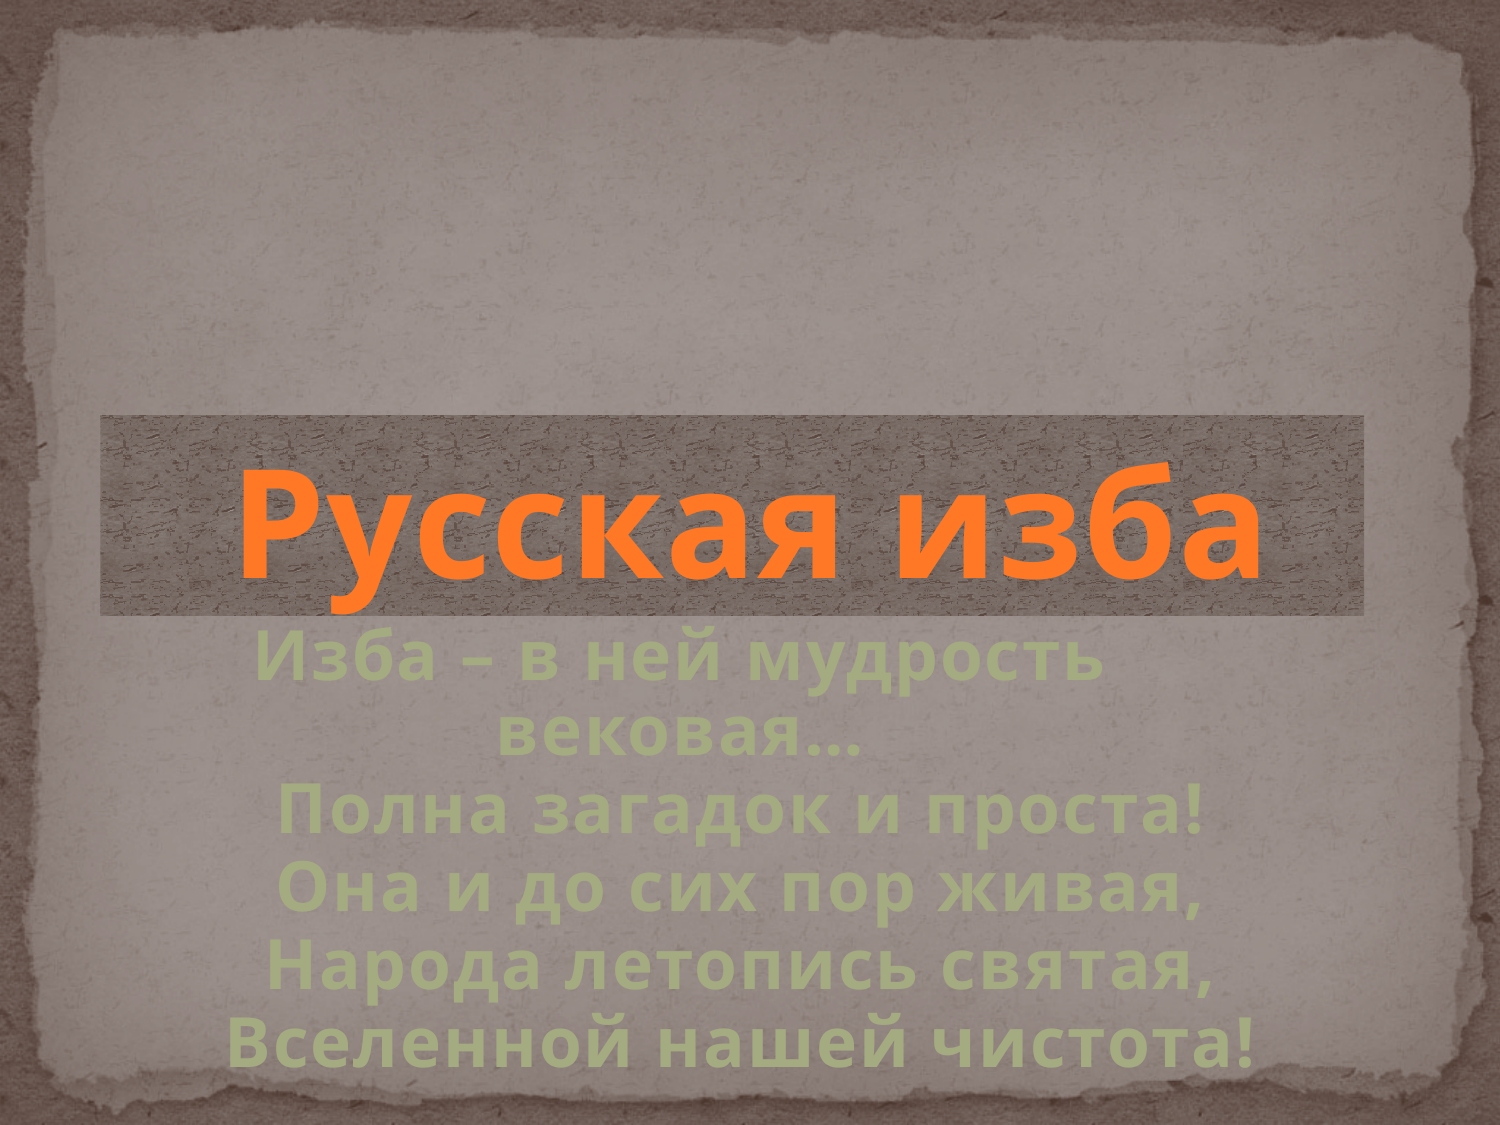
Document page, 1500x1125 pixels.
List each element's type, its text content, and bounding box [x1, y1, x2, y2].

subtitle Изба – в ней мудрость вековая… Полна загадок и проста! Она и до сих пор живая, Народа летопись святая, Вселенной нашей чистота! [76, 613, 1284, 1125]
title Русская изба [100, 415, 1365, 616]
